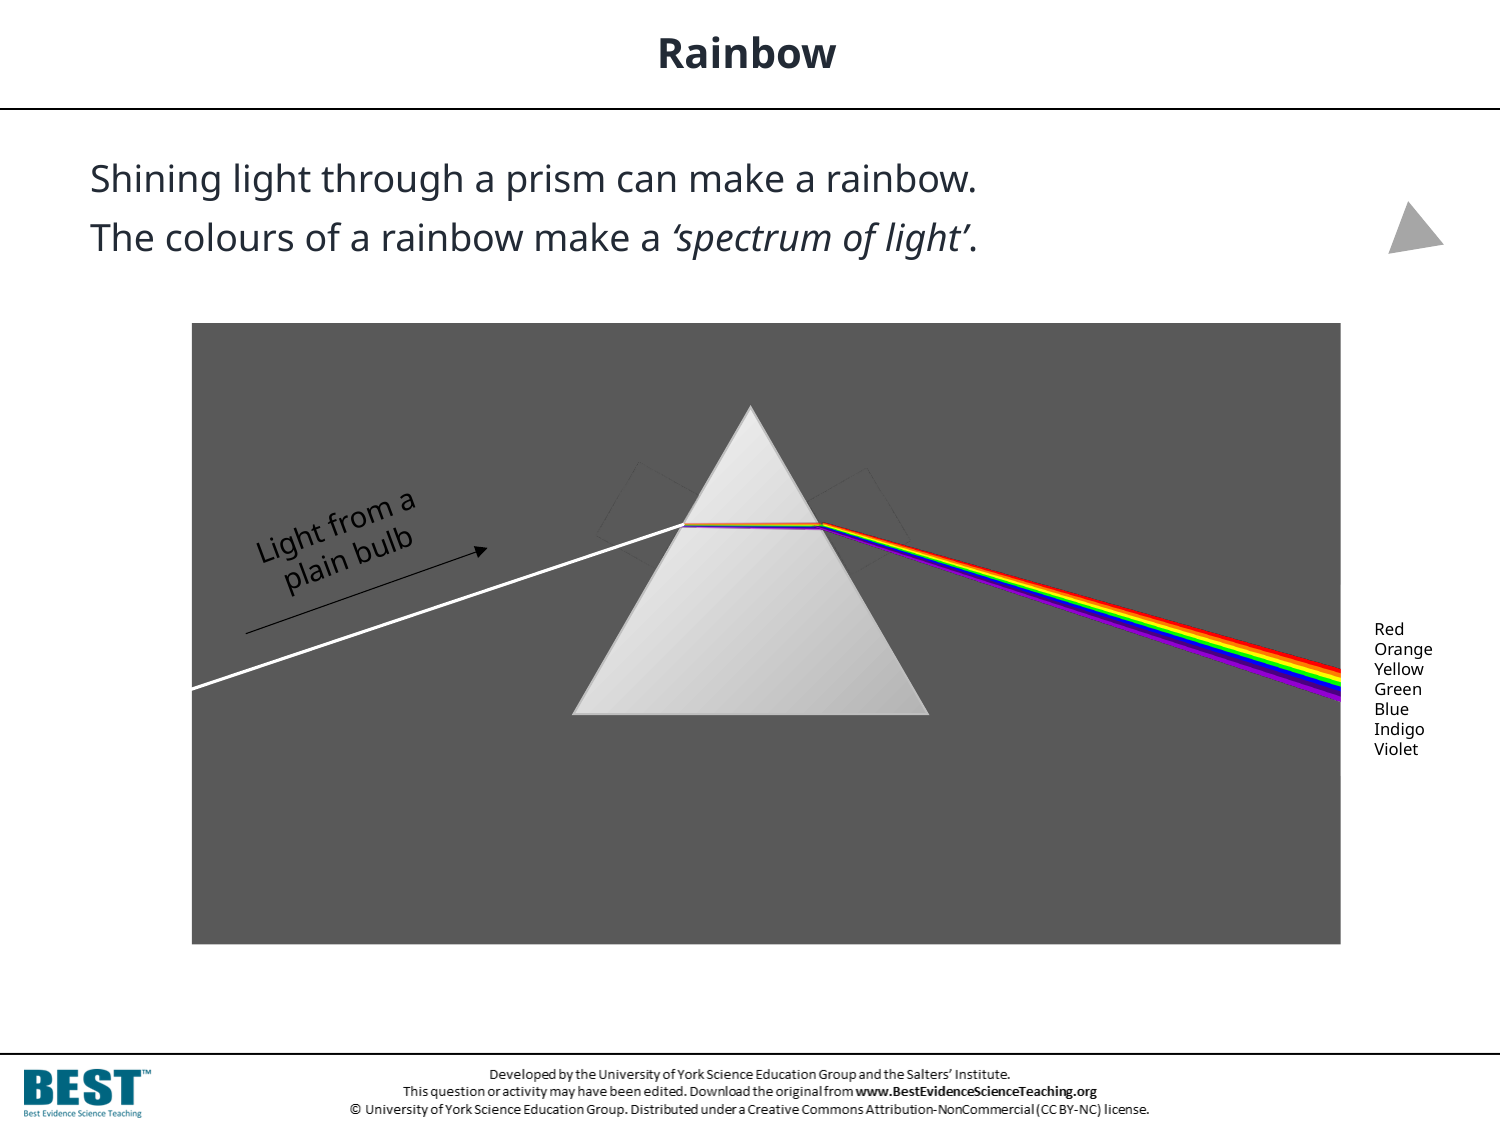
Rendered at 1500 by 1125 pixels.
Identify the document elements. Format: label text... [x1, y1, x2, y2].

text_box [150, 323, 1448, 945]
text_box Rainbow [23, 4, 1471, 99]
picture [0, 108, 1500, 1125]
